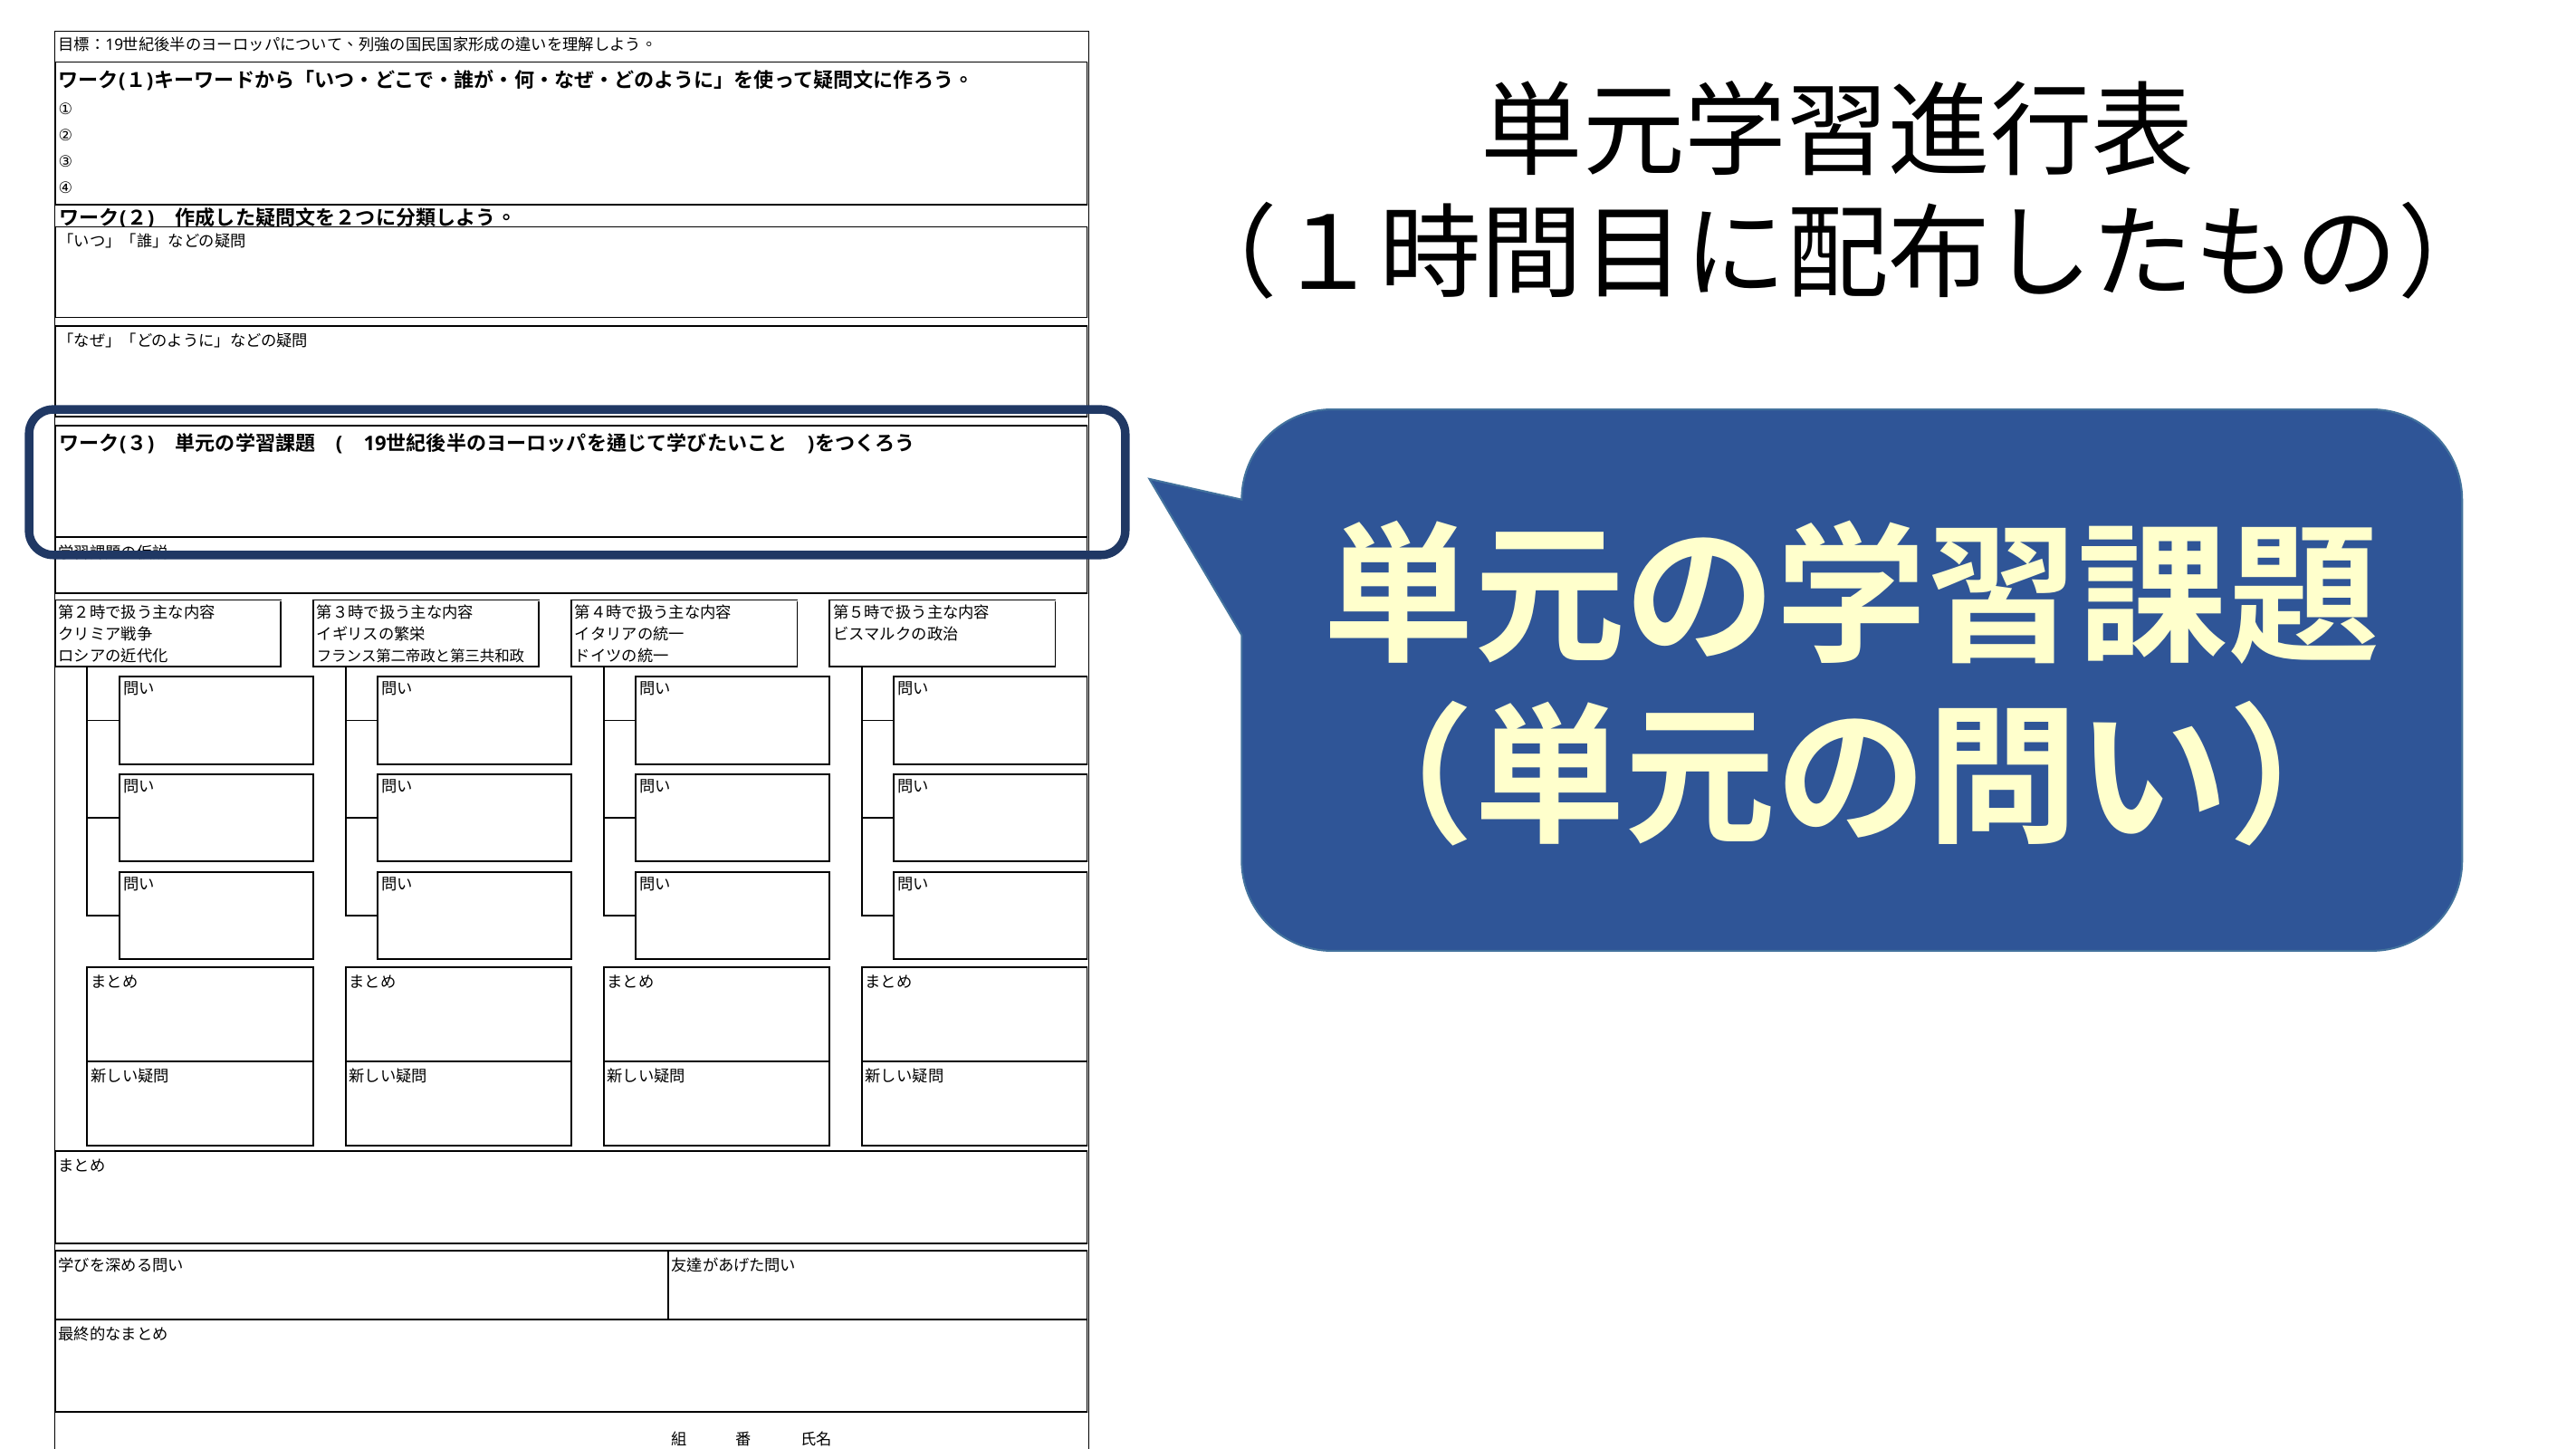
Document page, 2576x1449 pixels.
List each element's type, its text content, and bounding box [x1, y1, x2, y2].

text_box [28, 408, 54, 556]
text_box 単元学習進行表 （１時間目に配布したもの） [1155, 58, 2520, 317]
text_box 単元の学習課題 （単元の問い） [1147, 408, 2464, 952]
picture [54, 31, 1089, 1449]
text_box [1089, 408, 1126, 556]
